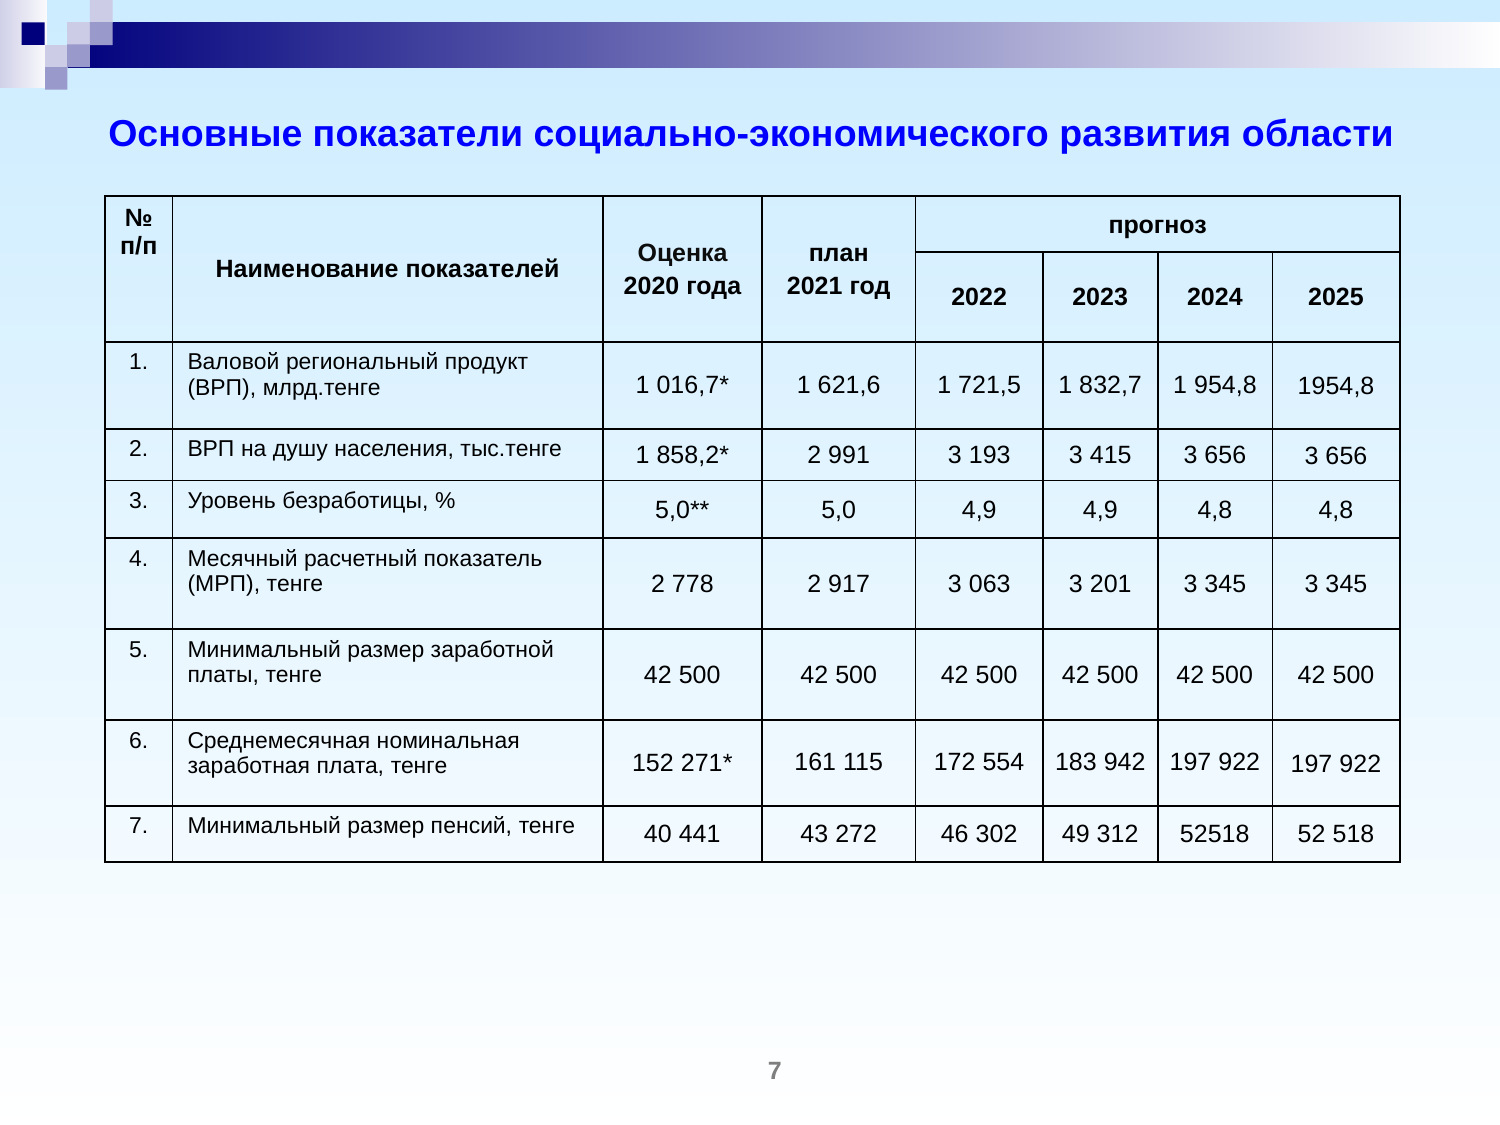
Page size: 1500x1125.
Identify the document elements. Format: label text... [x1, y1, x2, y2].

table_cell 2025 [1273, 253, 1399, 341]
table_cell 4,9 [1044, 481, 1157, 537]
table_cell 2 917 [763, 539, 915, 628]
table_cell Минимальный размер пенсий, тенге [173, 807, 602, 861]
table_header прогноз [916, 197, 1399, 251]
table_cell 197 922 [1159, 721, 1272, 805]
table_header Оценка 2020 года [604, 197, 761, 341]
table_cell 4. [106, 539, 172, 628]
table_header план 2021 год [763, 197, 915, 341]
table_cell 2023 [1044, 253, 1157, 341]
table_cell 4,8 [1159, 481, 1272, 537]
table_cell 1. [106, 343, 172, 428]
table_cell 152 271* [604, 721, 761, 805]
table_header Наименование показателей [173, 197, 602, 341]
text_box 7 [624, 1051, 925, 1088]
table_cell 4,9 [916, 481, 1042, 537]
table_cell 1954,8 [1273, 343, 1399, 428]
table_cell 3 063 [916, 539, 1042, 628]
table_cell 2024 [1159, 253, 1272, 341]
table_cell 1 858,2* [604, 430, 761, 480]
table_cell 52518 [1159, 807, 1272, 861]
table_cell 46 302 [916, 807, 1042, 861]
table_cell 3 345 [1273, 539, 1399, 628]
table_cell 1 016,7* [604, 343, 761, 428]
table_cell 3 345 [1159, 539, 1272, 628]
table_cell 42 500 [1044, 630, 1157, 719]
table_cell 1 832,7 [1044, 343, 1157, 428]
table_cell 42 500 [763, 630, 915, 719]
table_cell 2 991 [763, 430, 915, 480]
table_cell 52 518 [1273, 807, 1399, 861]
table_cell 2 778 [604, 539, 761, 628]
table_cell 161 115 [763, 721, 915, 805]
table_header № п/п [106, 197, 172, 341]
table_cell Месячный расчетный показатель (МРП), тенге [173, 539, 602, 628]
table_cell 40 441 [604, 807, 761, 861]
table_cell 5,0** [604, 481, 761, 537]
table_cell 1 954,8 [1159, 343, 1272, 428]
table_cell 3 201 [1044, 539, 1157, 628]
table_cell 2022 [916, 253, 1042, 341]
table_cell 5. [106, 630, 172, 719]
table_cell 4,8 [1273, 481, 1399, 537]
table_cell 1 621,6 [763, 343, 915, 428]
table_cell 42 500 [1159, 630, 1272, 719]
table_cell 7. [106, 807, 172, 861]
table_cell ВРП на душу населения, тыс.тенге [173, 430, 602, 480]
table_cell Уровень безработицы, % [173, 481, 602, 537]
table_cell Среднемесячная номинальная заработная плата, тенге [173, 721, 602, 805]
table_cell 5,0 [763, 481, 915, 537]
text_box Основные показатели социально-экономического развития области [78, 101, 1425, 161]
table_cell Валовой региональный продукт (ВРП), млрд.тенге [173, 343, 602, 428]
table_cell 2. [106, 430, 172, 480]
table_cell 49 312 [1044, 807, 1157, 861]
table_cell 1 721,5 [916, 343, 1042, 428]
table_cell 3. [106, 481, 172, 537]
table_cell 3 656 [1159, 430, 1272, 480]
table_cell 42 500 [1273, 630, 1399, 719]
table_cell Минимальный размер заработной платы, тенге [173, 630, 602, 719]
table_cell 6. [106, 721, 172, 805]
table_cell 42 500 [604, 630, 761, 719]
table_cell 3 656 [1273, 430, 1399, 480]
table_cell 43 272 [763, 807, 915, 861]
table_cell 3 415 [1044, 430, 1157, 480]
table_cell 183 942 [1044, 721, 1157, 805]
table_cell 172 554 [916, 721, 1042, 805]
table_cell 3 193 [916, 430, 1042, 480]
table_cell 197 922 [1273, 721, 1399, 805]
table_cell 42 500 [916, 630, 1042, 719]
